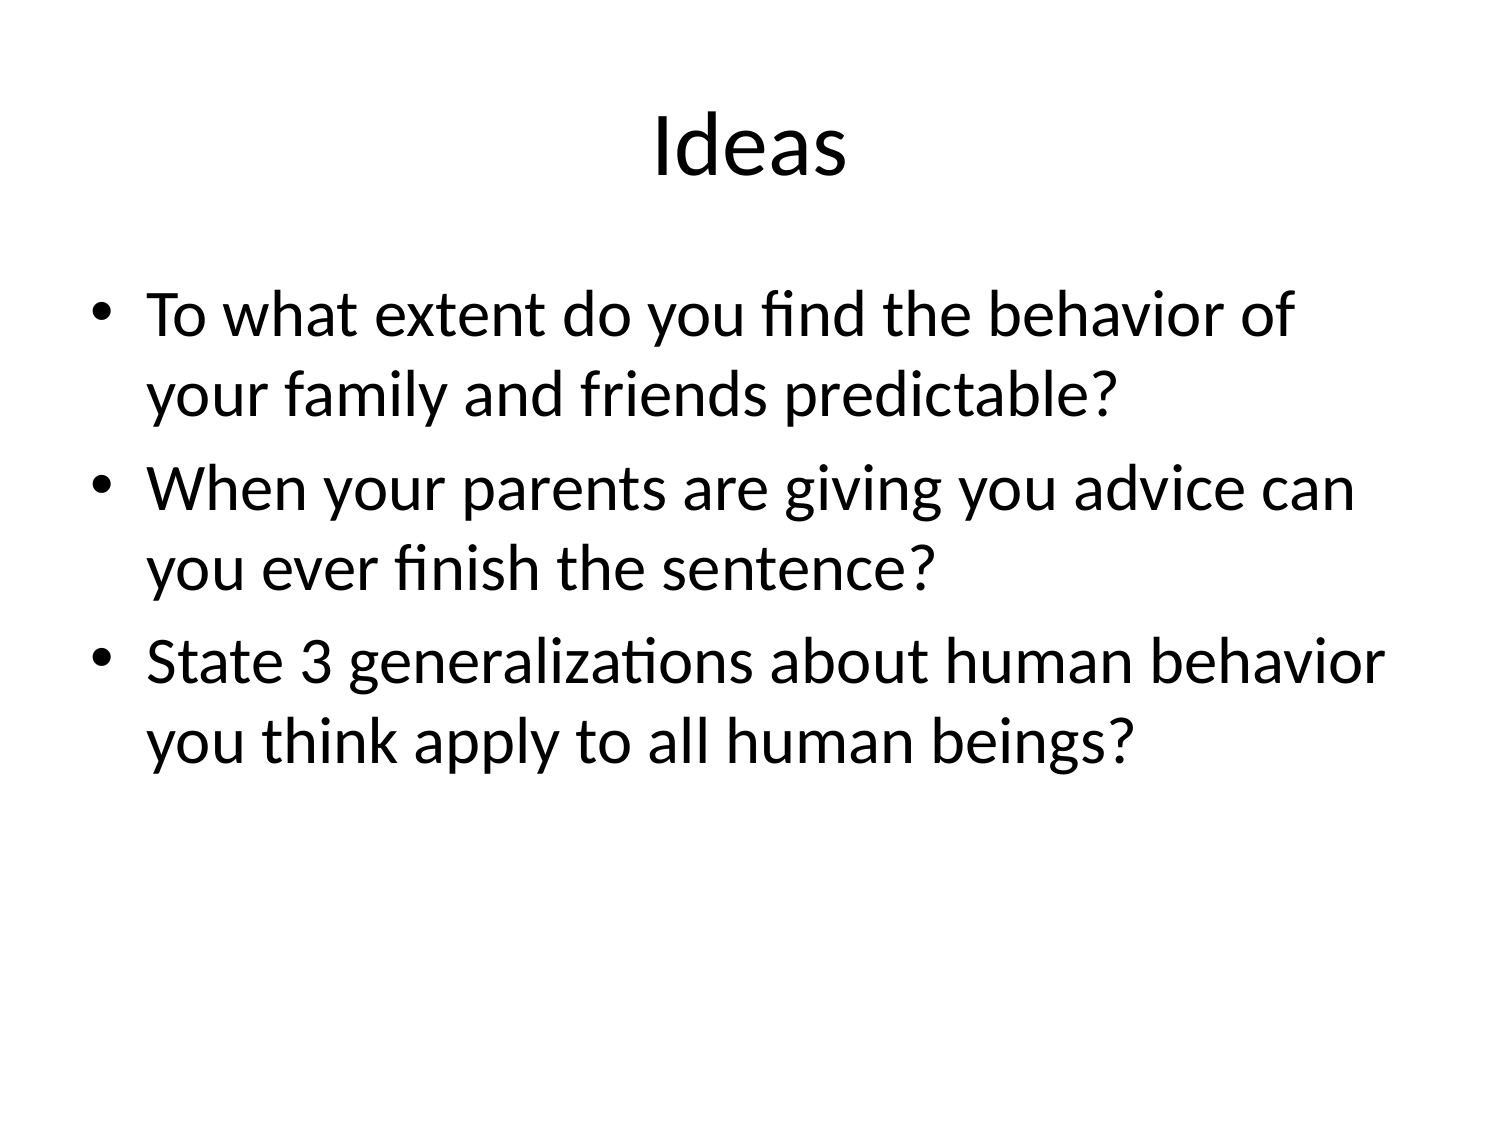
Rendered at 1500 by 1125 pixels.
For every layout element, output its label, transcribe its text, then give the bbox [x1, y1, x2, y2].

list To what extent do you find the behavior of your family and friends predictable? When your parents are giving you advice can you ever finish the sentence? State 3 generalizations about human behavior you think apply to all human beings? [75, 262, 1425, 1005]
title Ideas [75, 45, 1425, 233]
